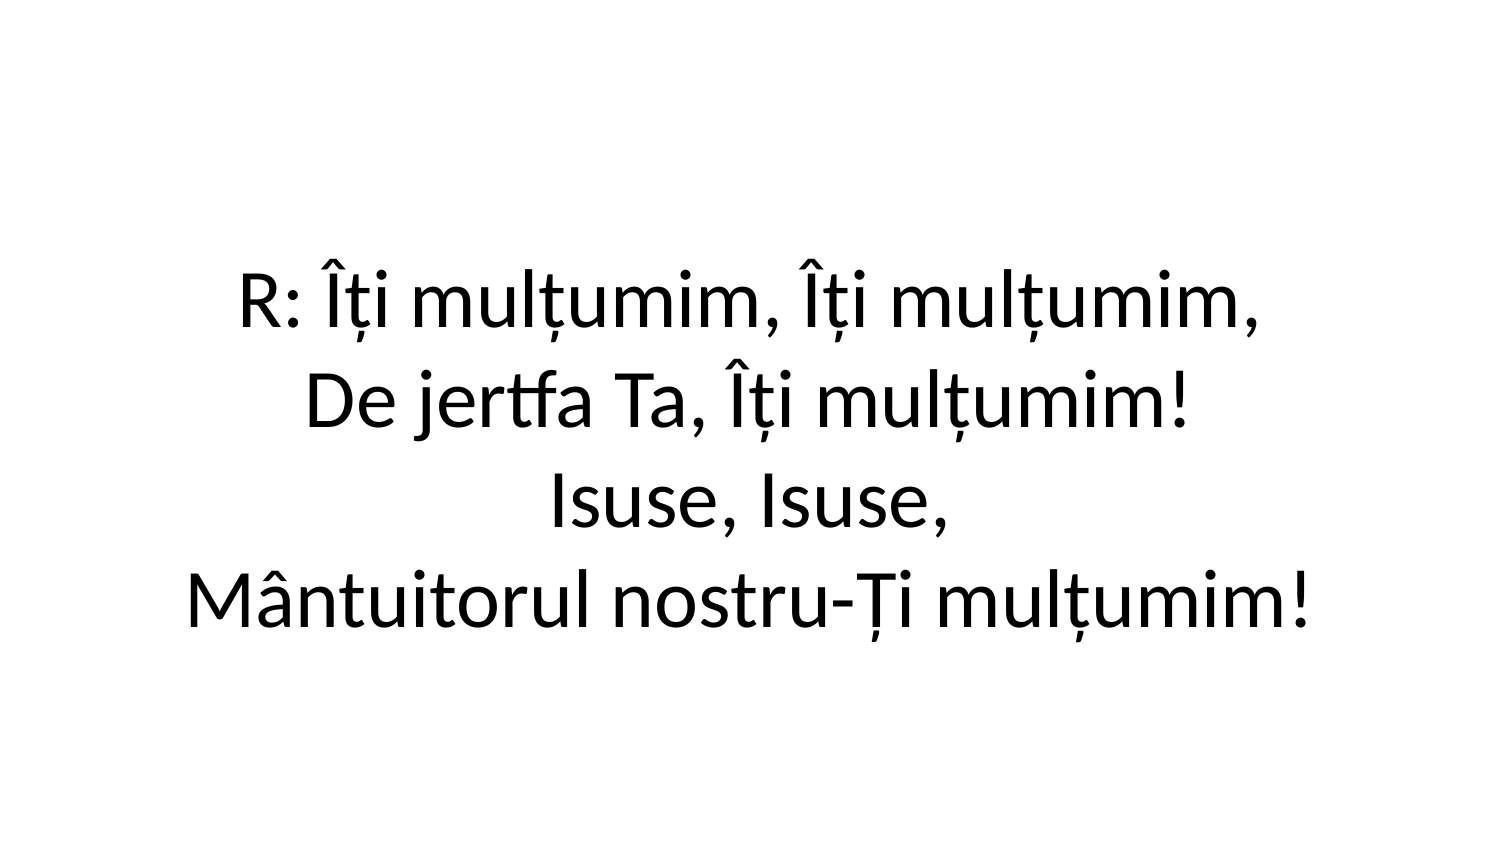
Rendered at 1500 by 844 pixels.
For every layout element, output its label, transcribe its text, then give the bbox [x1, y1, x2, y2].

text_box R: Îți mulțumim, Îți mulțumim, De jertfa Ta, Îți mulțumim! Isuse, Isuse, Mântuitorul nostru-Ți mulțumim! [169, 192, 1331, 652]
